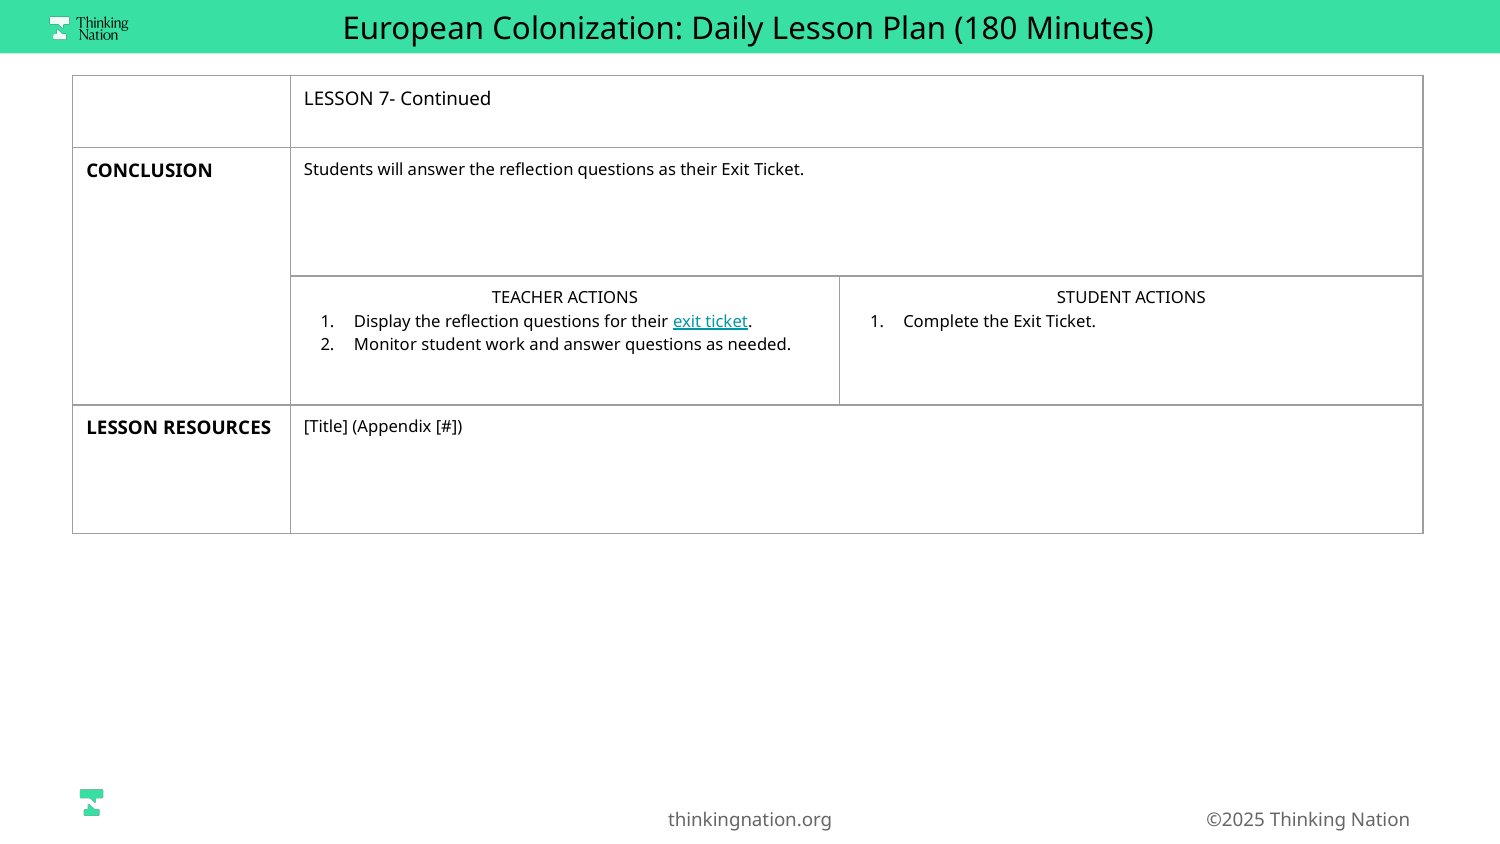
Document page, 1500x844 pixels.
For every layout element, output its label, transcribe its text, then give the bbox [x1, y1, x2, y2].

table_cell [Title] (Appendix [#]) [291, 406, 1422, 533]
text_box ©2025 Thinking Nation [1067, 794, 1423, 821]
table_header [73, 76, 290, 147]
table_header LESSON 7- Continued [291, 76, 1422, 147]
text_box European Colonization: Daily Lesson Plan (180 Minutes) [0, 0, 1500, 54]
table_cell CONCLUSION [73, 148, 290, 404]
table_cell LESSON RESOURCES [73, 406, 290, 533]
table_cell Students will answer the reflection questions as their Exit Ticket. [291, 148, 1422, 275]
text_box thinkingnation.org [572, 794, 928, 821]
picture [73, 783, 110, 821]
picture [41, 9, 131, 47]
table_cell STUDENT ACTIONS Complete the Exit Ticket. [840, 277, 1422, 404]
table_cell TEACHER ACTIONS Display the reflection questions for their exit ticket. Monitor student work and answer questions as needed. [291, 277, 839, 404]
